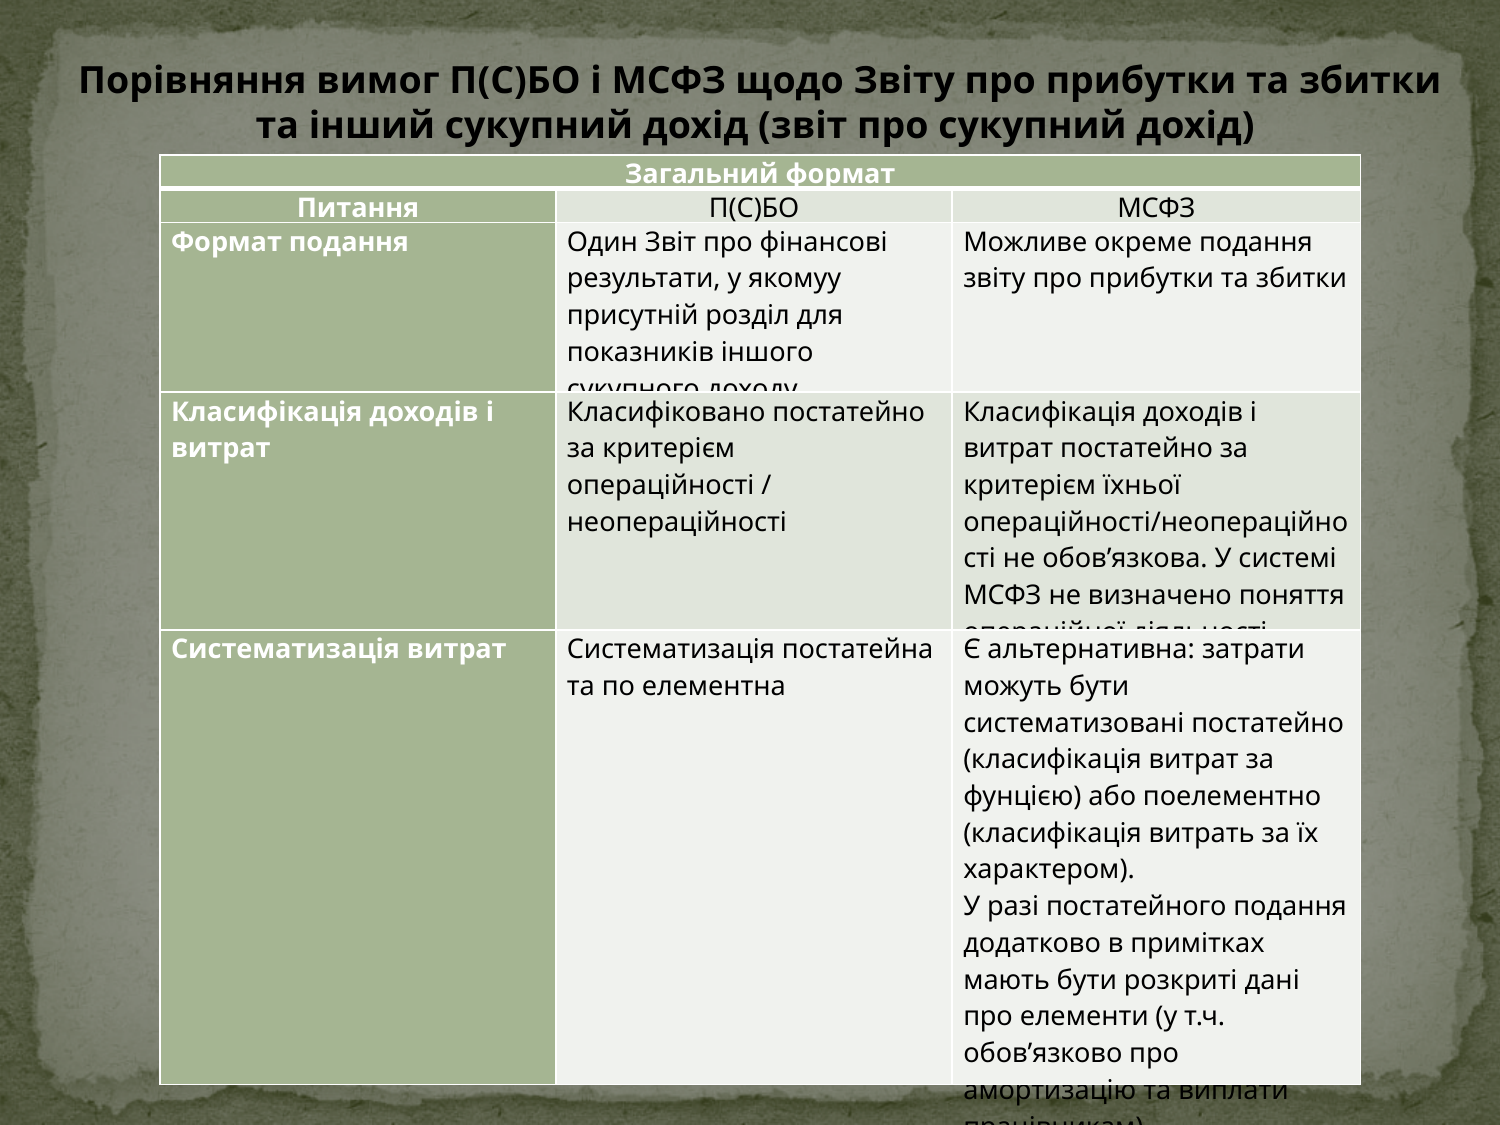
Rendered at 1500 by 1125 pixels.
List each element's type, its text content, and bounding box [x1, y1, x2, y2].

text_box Порівняння вимог П(С)БО і МСФЗ щодо Звіту про прибутки та збитки та інший сукупний дохід (звіт про сукупний дохід) [51, 48, 1469, 154]
table_cell МСФЗ [953, 191, 1360, 222]
table_cell Питання [161, 191, 555, 222]
table_cell Можливе окреме подання звіту про прибутки та збитки [953, 223, 1360, 391]
table_cell Формат подання [161, 223, 555, 391]
table_cell Один Звіт про фінансові результати, у якомуу присутній розділ для показників іншого сукупного доходу [557, 223, 951, 391]
table_cell Систематизація постатейна та по елементна [557, 631, 951, 1084]
table_cell Класифікація доходів і витрат постатейно за критерієм їхньої операційності/неопераційності не обов’язкова. У системі МСФЗ не визначено поняття операційної діяльності [953, 393, 1360, 629]
table_cell Класифіковано постатейно за критерієм операційності / неопераційності [557, 393, 951, 629]
table_cell П(С)БО [557, 191, 951, 222]
table_header Загальний формат [161, 156, 1360, 186]
table_cell Класифікація доходів і витрат [161, 393, 555, 629]
table_cell Є альтернативна: затрати можуть бути систематизовані постатейно (класифікація витрат за фунцією) або поелементно (класифікація витрать за їх характером). У разі постатейного подання додатково в примітках мають бути розкриті дані про елементи (у т.ч. обов’язково про амортизацію та виплати працівникам) [953, 631, 1360, 1084]
table_cell Систематизація витрат [161, 631, 555, 1084]
